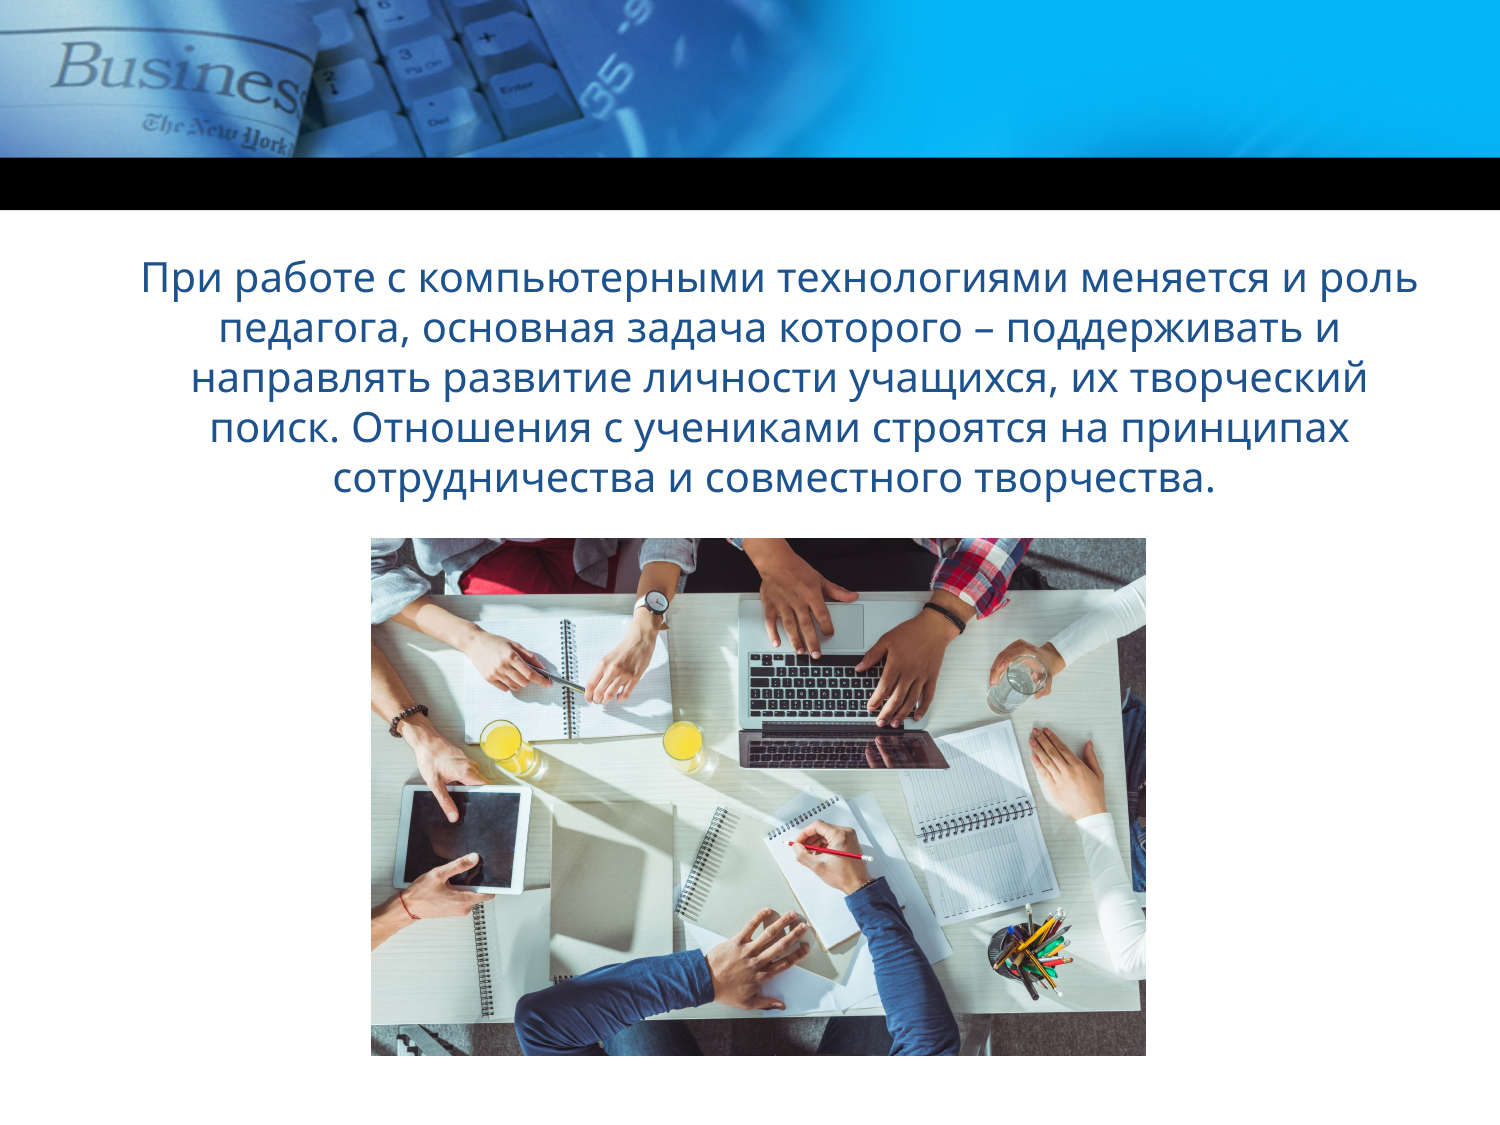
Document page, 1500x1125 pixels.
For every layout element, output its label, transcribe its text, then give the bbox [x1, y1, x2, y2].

picture [0, 0, 843, 157]
list При работе с компьютерными технологиями меняется и роль педагога, основная задача которого – поддерживать и направлять развитие личности учащихся, их творческий поиск. Отношения с учениками строятся на принципах сотрудничества и совместного творчества. [112, 243, 1447, 567]
picture [371, 538, 1146, 1056]
